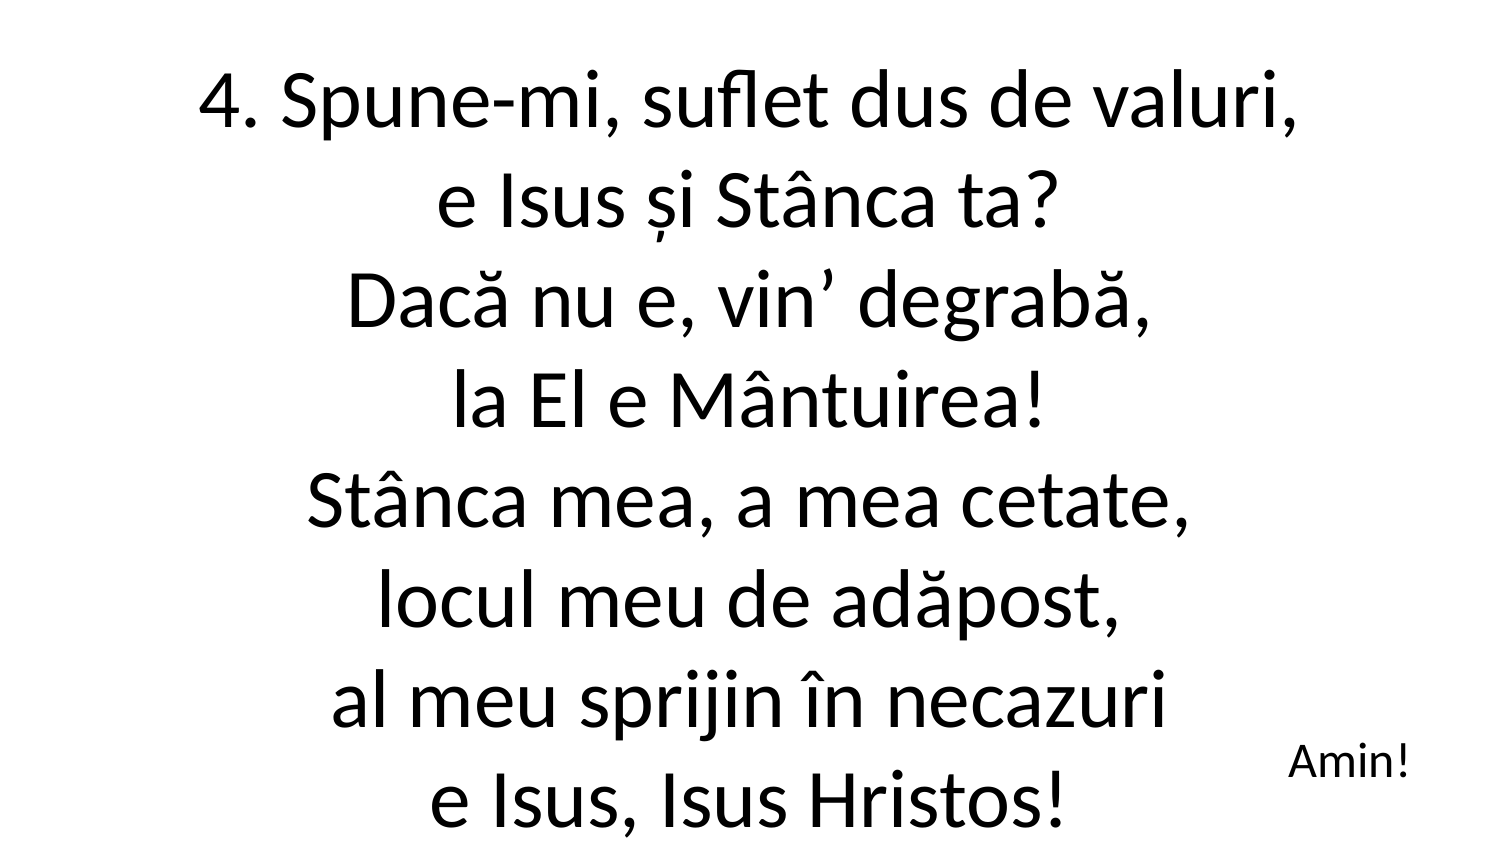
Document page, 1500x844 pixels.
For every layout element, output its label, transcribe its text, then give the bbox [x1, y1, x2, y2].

text_box Amin! [1273, 674, 1427, 795]
text_box 4. Spune-mi, suflet dus de valuri, e Isus și Stânca ta? Dacă nu e, vinʼ degrabă, la El e Mântuirea! Stânca mea, a mea cetate, locul meu de adăpost, al meu sprijin în necazuri e Isus, Isus Hristos! [183, 0, 1316, 844]
